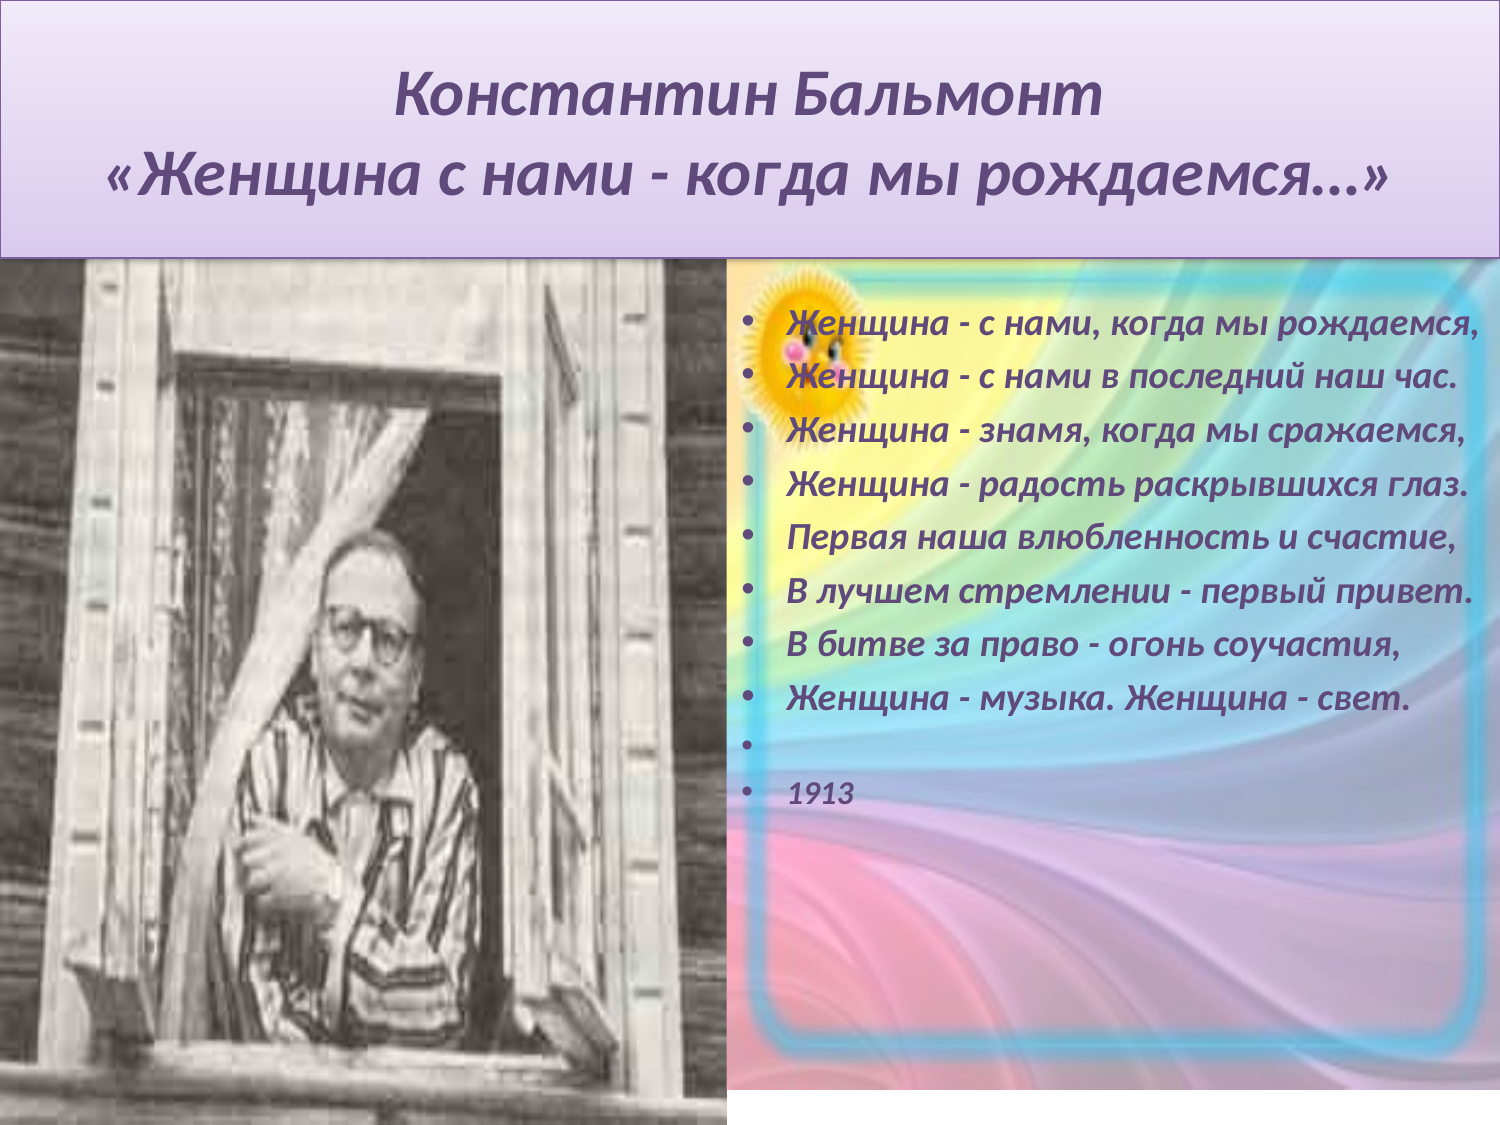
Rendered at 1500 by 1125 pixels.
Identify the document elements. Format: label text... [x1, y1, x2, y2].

list Женщина - с нами, когда мы рождаемся, Женщина - с нами в последний наш час. Женщина - знамя, когда мы сражаемся, Женщина - радость раскрывшихся глаз. Первая наша влюбленность и счастие, В лучшем стремлении - первый привет. В битве за право - огонь соучастия, Женщина - музыка. Женщина - свет. 1913 [730, 264, 1500, 1090]
title Константин Бальмонт «Женщина с нами - когда мы рождаемся…» [0, 0, 1500, 259]
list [0, 257, 727, 1125]
